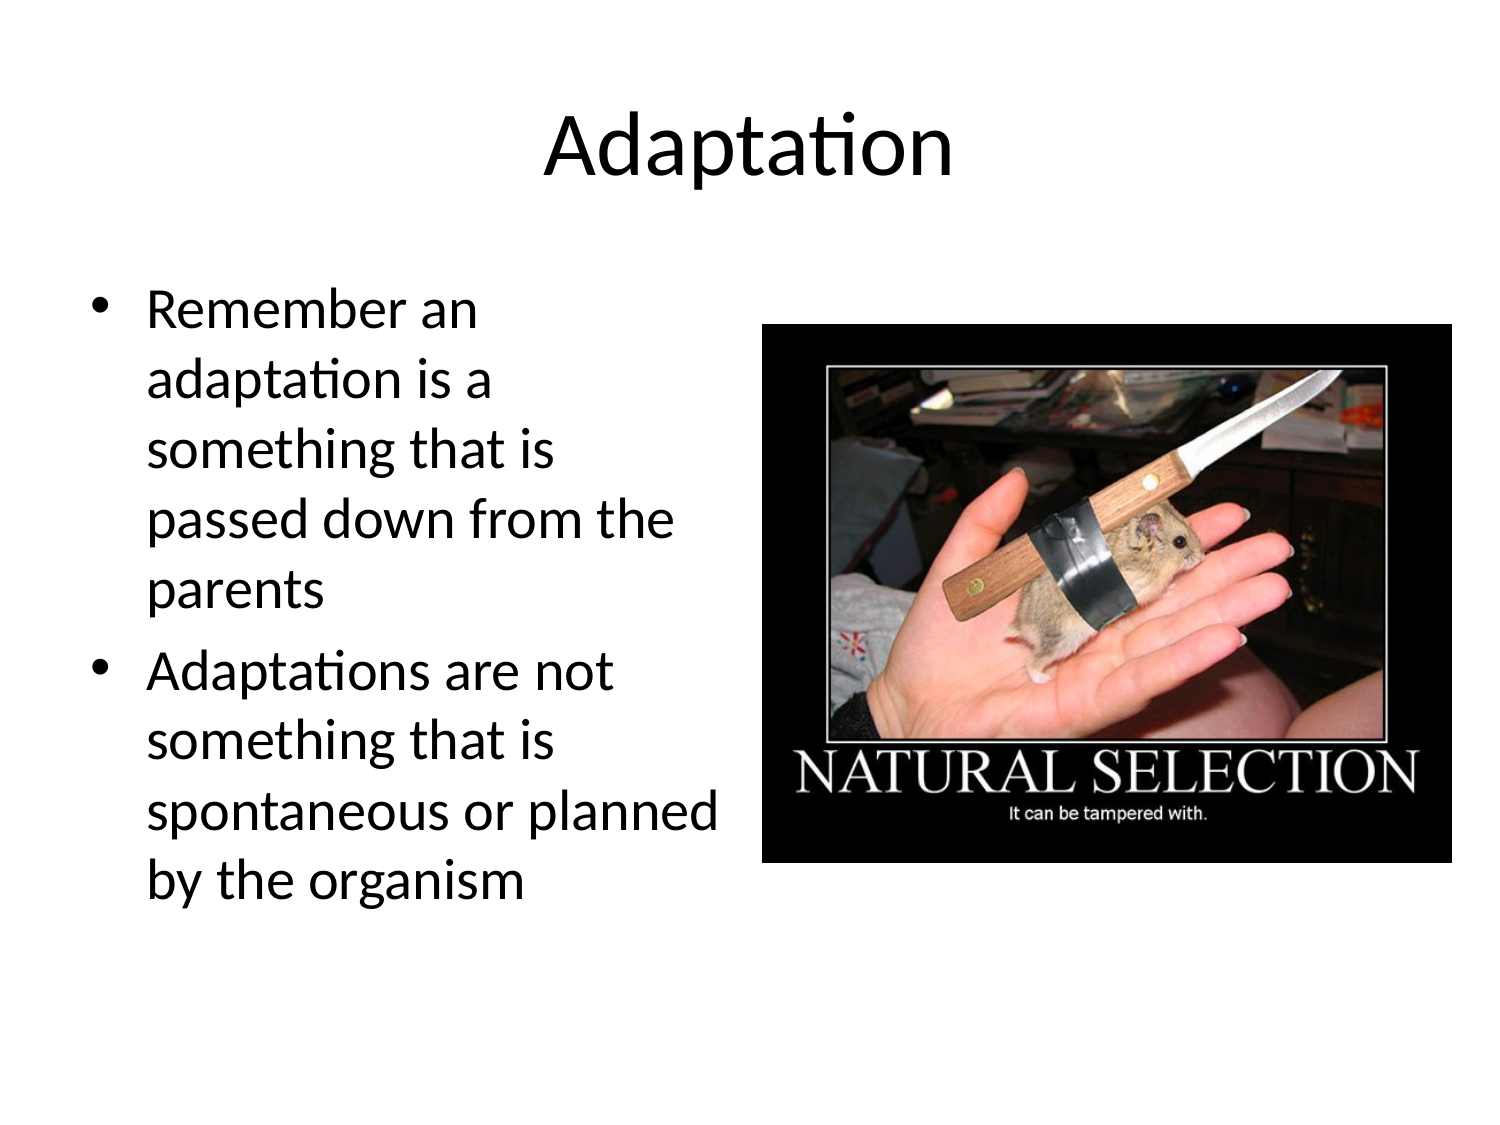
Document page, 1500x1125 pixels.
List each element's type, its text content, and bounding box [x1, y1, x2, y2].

picture [762, 324, 1452, 863]
title Adaptation [75, 45, 1425, 233]
list Remember an adaptation is a something that is passed down from the parents Adaptations are not something that is spontaneous or planned by the organism [75, 262, 738, 1005]
